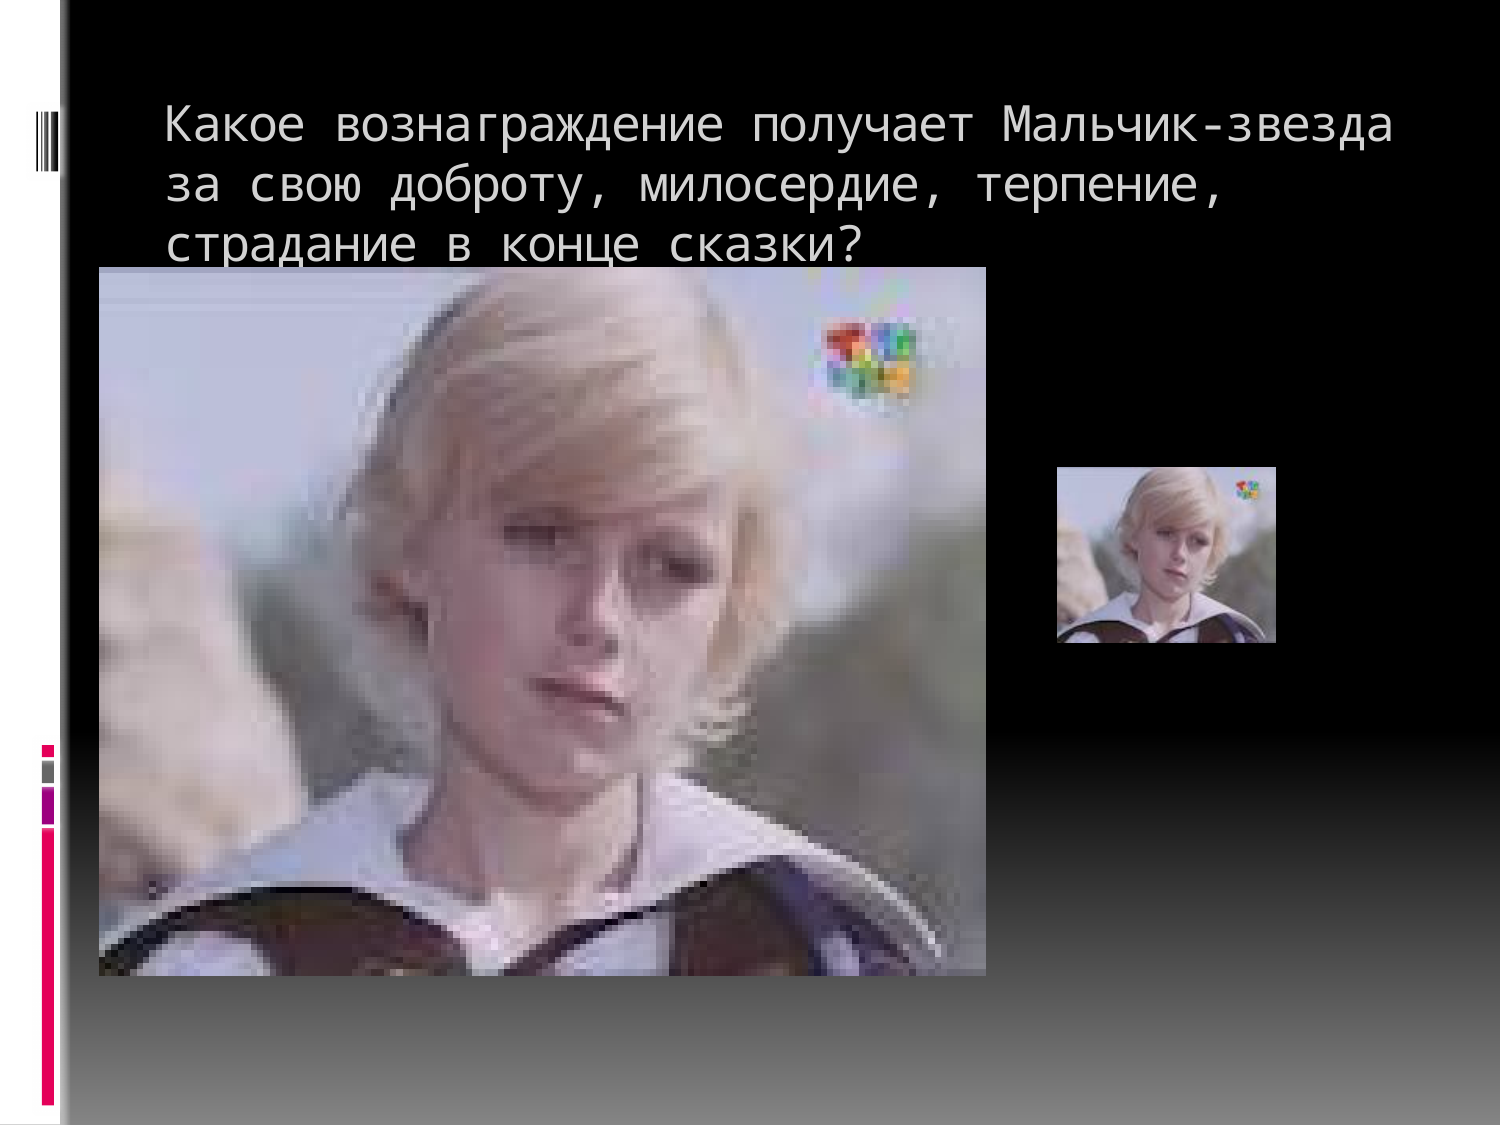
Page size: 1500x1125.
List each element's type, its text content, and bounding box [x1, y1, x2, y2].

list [99, 266, 986, 977]
picture [1056, 467, 1277, 644]
title Какое вознаграждение получает Мальчик-звезда за свою доброту, милосердие, терпение, страдание в конце сказки? [150, 83, 1425, 234]
